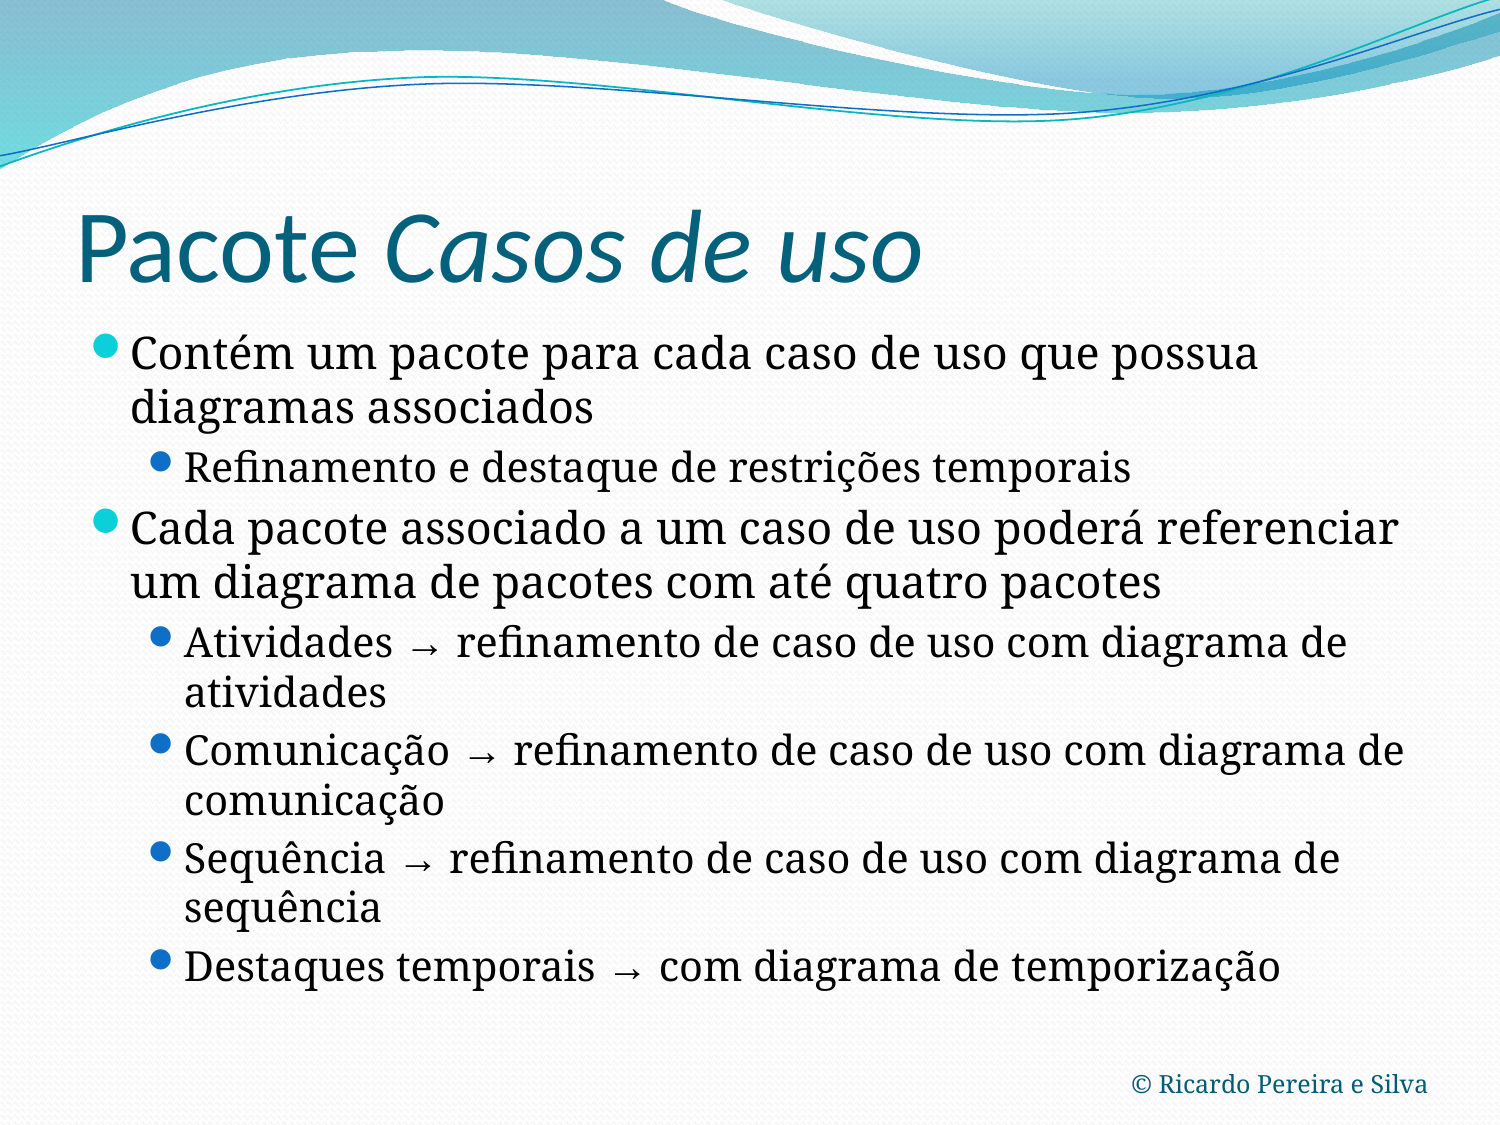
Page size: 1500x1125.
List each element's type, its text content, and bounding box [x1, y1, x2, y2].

list Contém um pacote para cada caso de uso que possua diagramas associados Refinamento e destaque de restrições temporais Cada pacote associado a um caso de uso poderá referenciar um diagrama de pacotes com até quatro pacotes Atividades → refinamento de caso de uso com diagrama de atividades Comunicação → refinamento de caso de uso com diagrama de comunicação Sequência → refinamento de caso de uso com diagrama de sequência Destaques temporais → com diagrama de temporização [75, 317, 1425, 1038]
title Pacote Casos de uso [75, 115, 1425, 303]
footer © Ricardo Pereira e Silva [1101, 1042, 1429, 1103]
